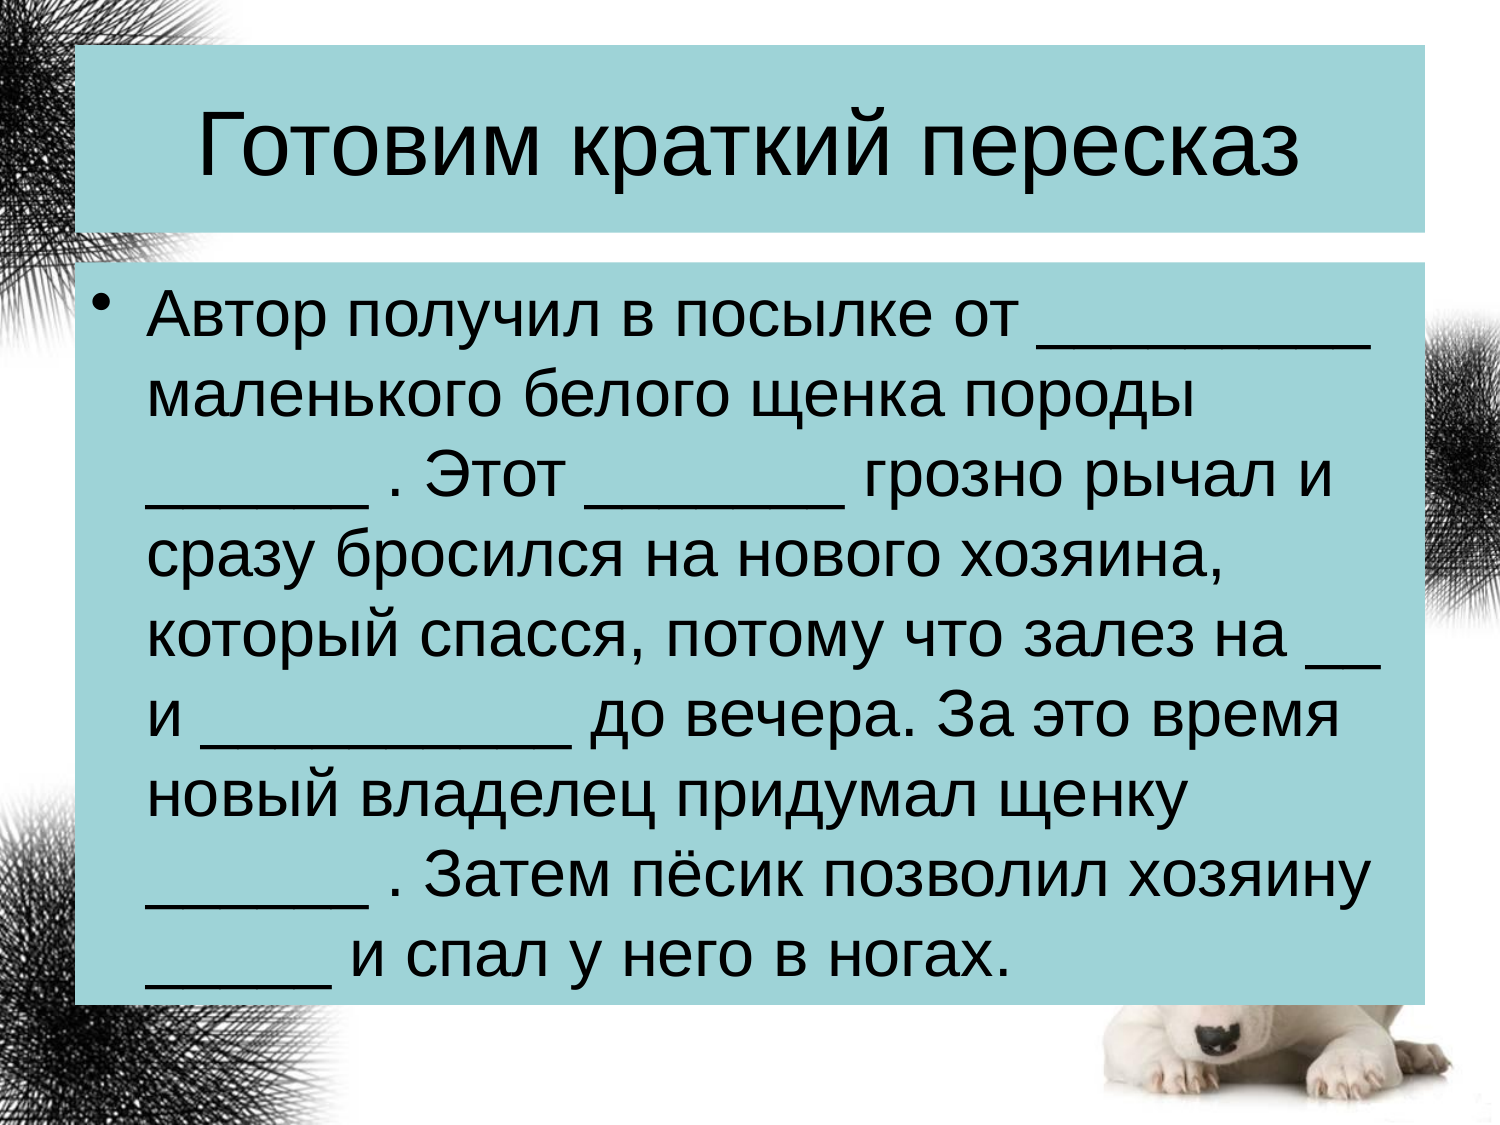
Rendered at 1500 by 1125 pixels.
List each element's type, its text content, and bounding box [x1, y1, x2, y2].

title Готовим краткий пересказ [75, 45, 1425, 233]
list Автор получил в посылке от _________ маленького белого щенка породы ______ . Этот _______ грозно рычал и сразу бросился на нового хозяина, который спасся, потому что залез на __ и __________ до вечера. За это время новый владелец придумал щенку ______ . Затем пёсик позволил хозяину _____ и спал у него в ногах. [75, 262, 1425, 1005]
picture [0, 0, 1500, 1125]
